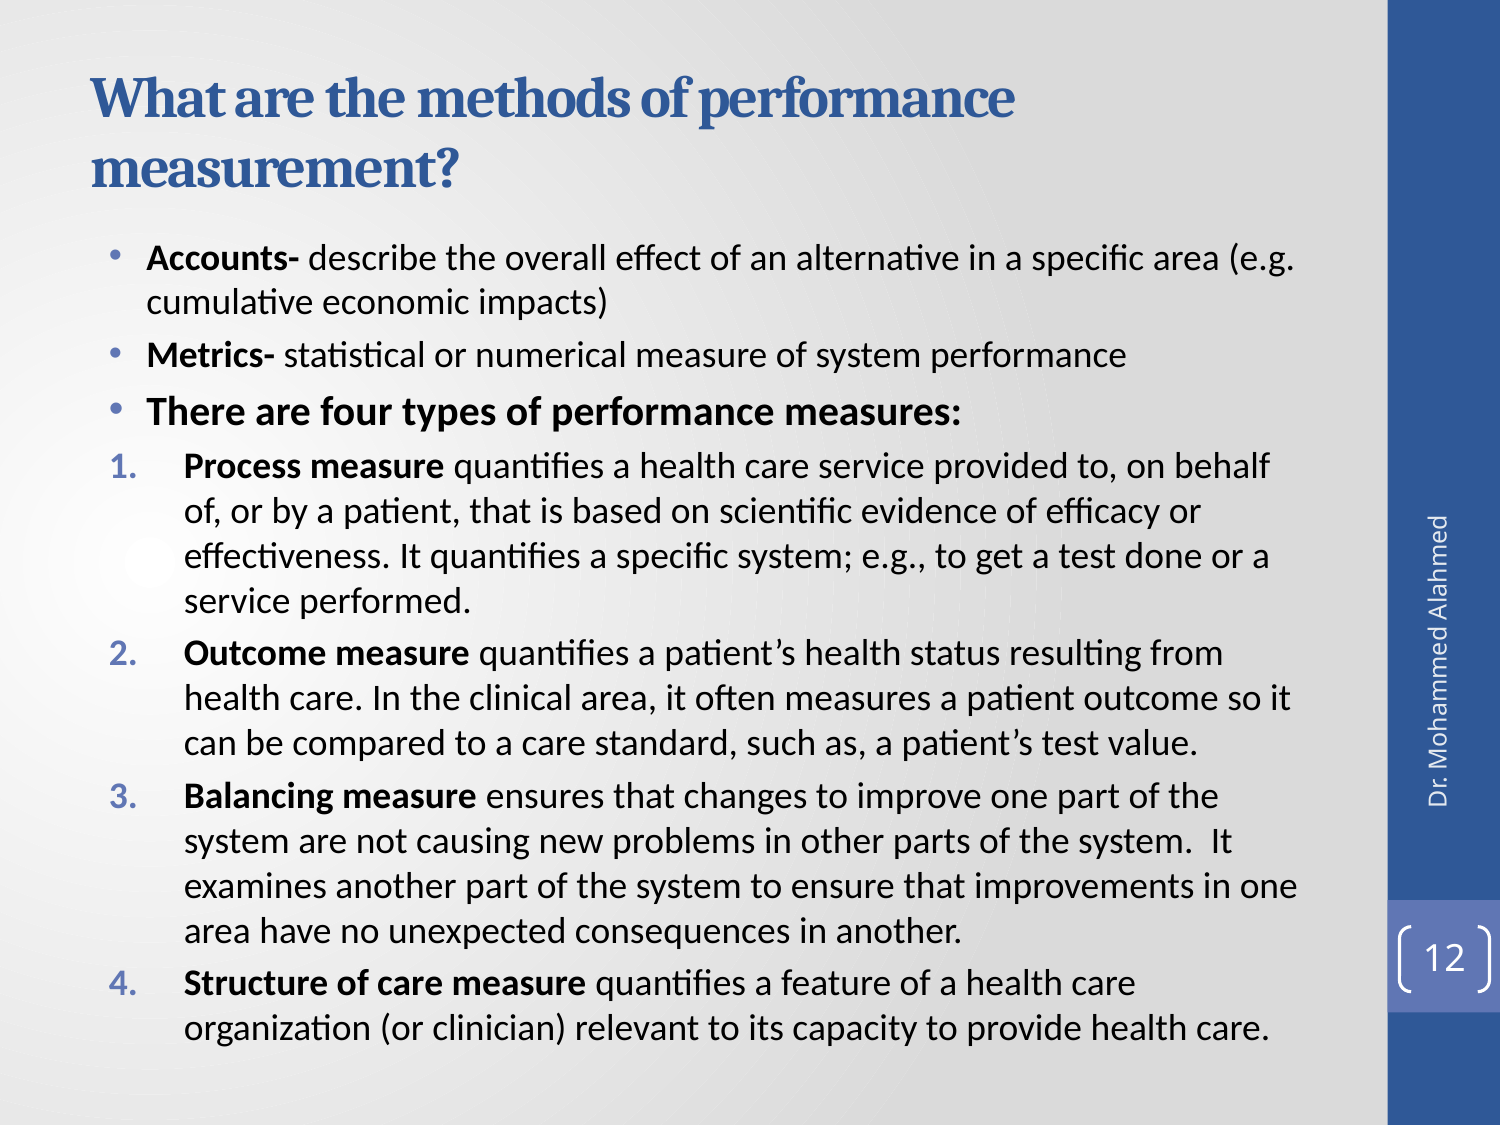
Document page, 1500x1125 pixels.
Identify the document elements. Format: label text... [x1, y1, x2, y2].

title What are the methods of performance measurement? [75, 45, 1325, 213]
slide_number 12 [1397, 925, 1492, 994]
list Accounts- describe the overall effect of an alternative in a specific area (e.g. cumulative economic impacts) Metrics- statistical or numerical measure of system performance There are four types of performance measures: Process measure quantifies a health care service provided to, on behalf of, or by a patient, that is based on scientific evidence of efficacy or effectiveness. It quantifies a specific system; e.g., to get a test done or a service performed. Outcome measure quantifies a patient’s health status resulting from health care. In the clinical area, it often measures a patient outcome so it can be compared to a care standard, such as, a patient’s test value. Balancing measure ensures that changes to improve one part of the system are not causing new problems in other parts of the system. It examines another part of the system to ensure that improvements in one area have no unexpected consequences in another. Structure of care measure quantifies a feature of a health care organization (or clinician) relevant to its capacity to provide health care. [75, 224, 1325, 1050]
footer Dr. Mohammed Alahmed [1408, 500, 1469, 889]
